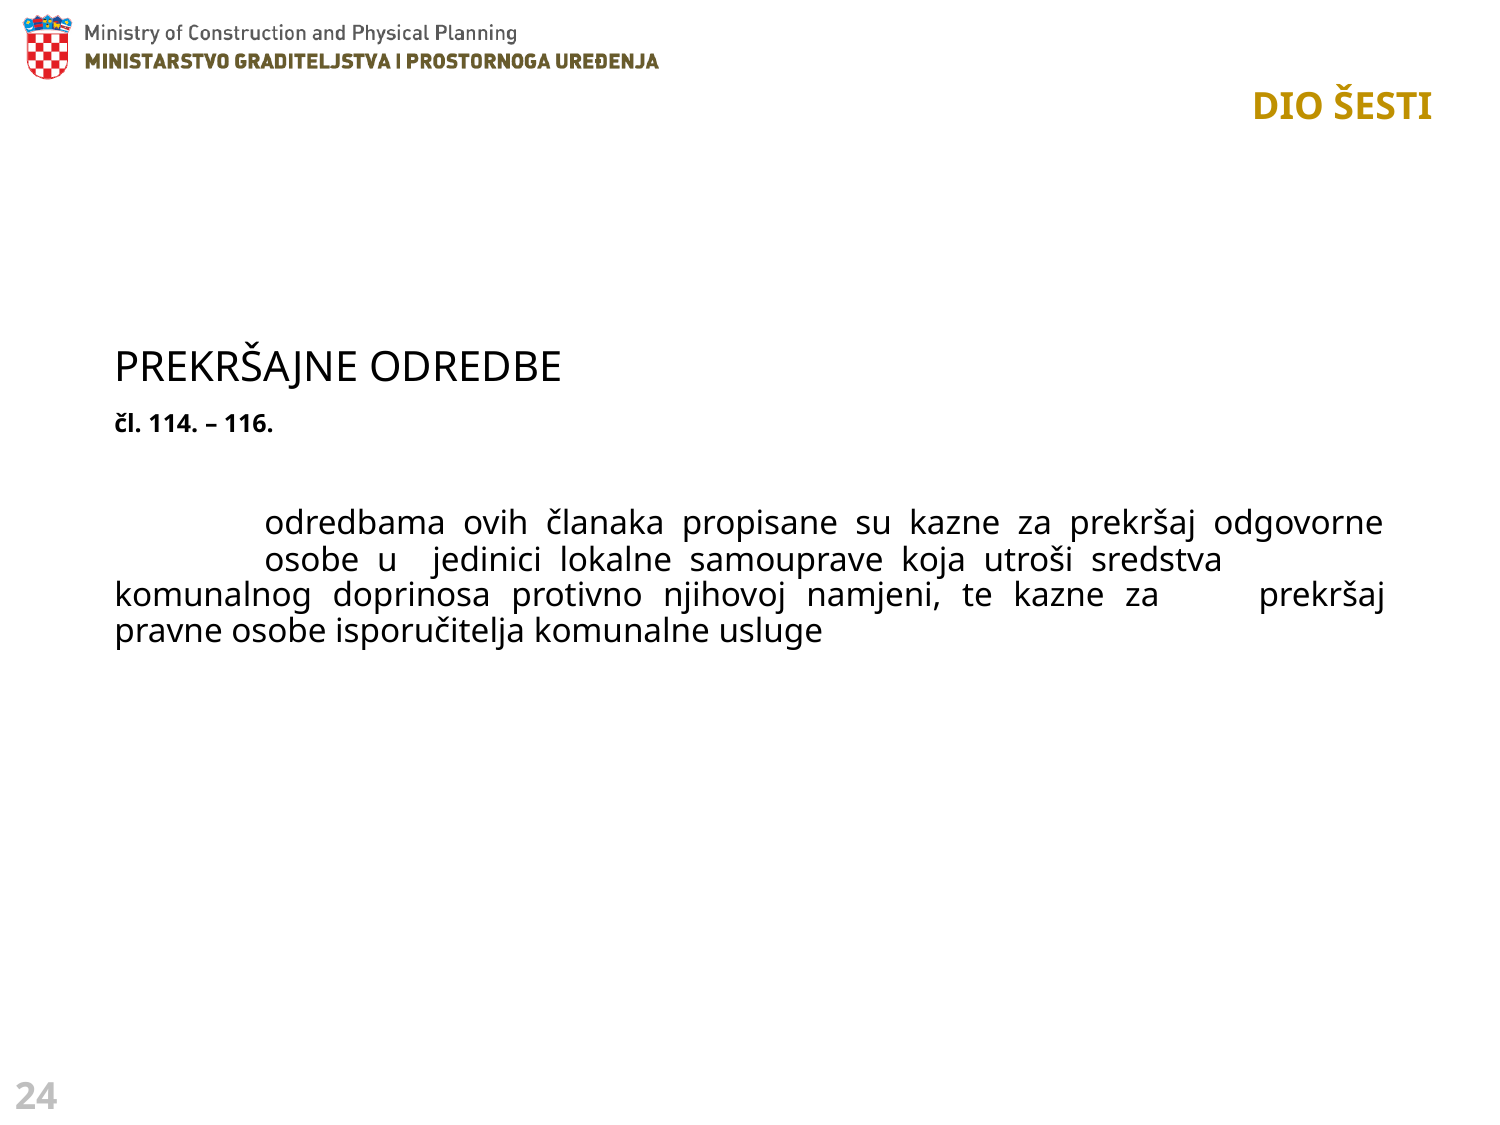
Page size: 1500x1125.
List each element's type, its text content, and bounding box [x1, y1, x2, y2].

text_box PREKRŠAJNE ODREDBE čl. 114. – 116. odredbama ovih članaka propisane su kazne za prekršaj odgovorne osobe u jedinici lokalne samouprave koja utroši sredstva komunalnog doprinosa protivno njihovoj namjeni, te kazne za prekršaj pravne osobe isporučitelja komunalne usluge [99, 337, 1401, 995]
text_box 24 [0, 1064, 184, 1125]
list DIO ŠESTI [1143, 79, 1448, 145]
picture [0, 0, 689, 100]
